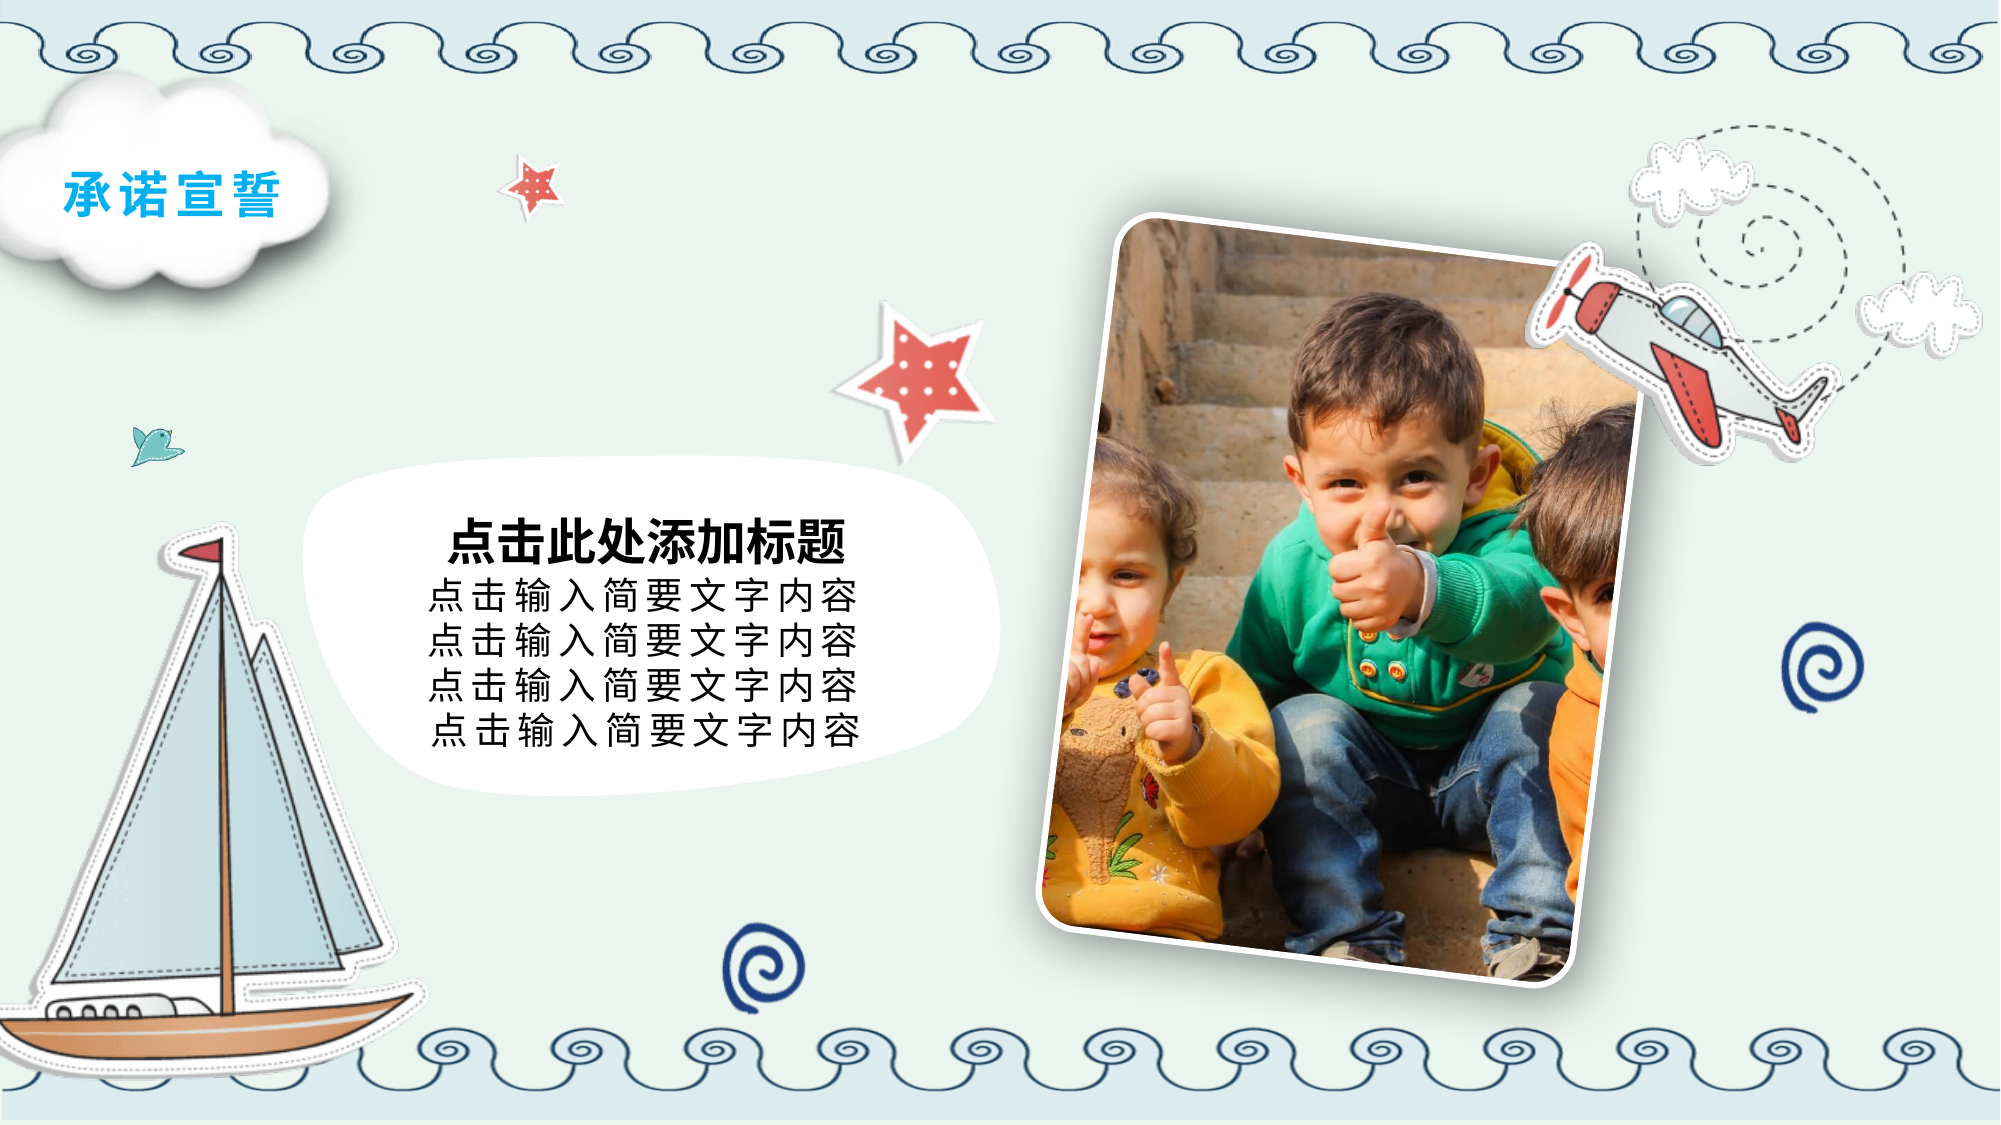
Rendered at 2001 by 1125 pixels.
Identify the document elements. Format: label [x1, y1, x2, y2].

picture [0, 0, 2001, 1125]
picture [489, 136, 623, 245]
picture [815, 99, 2001, 986]
text_box [463, 455, 1001, 797]
